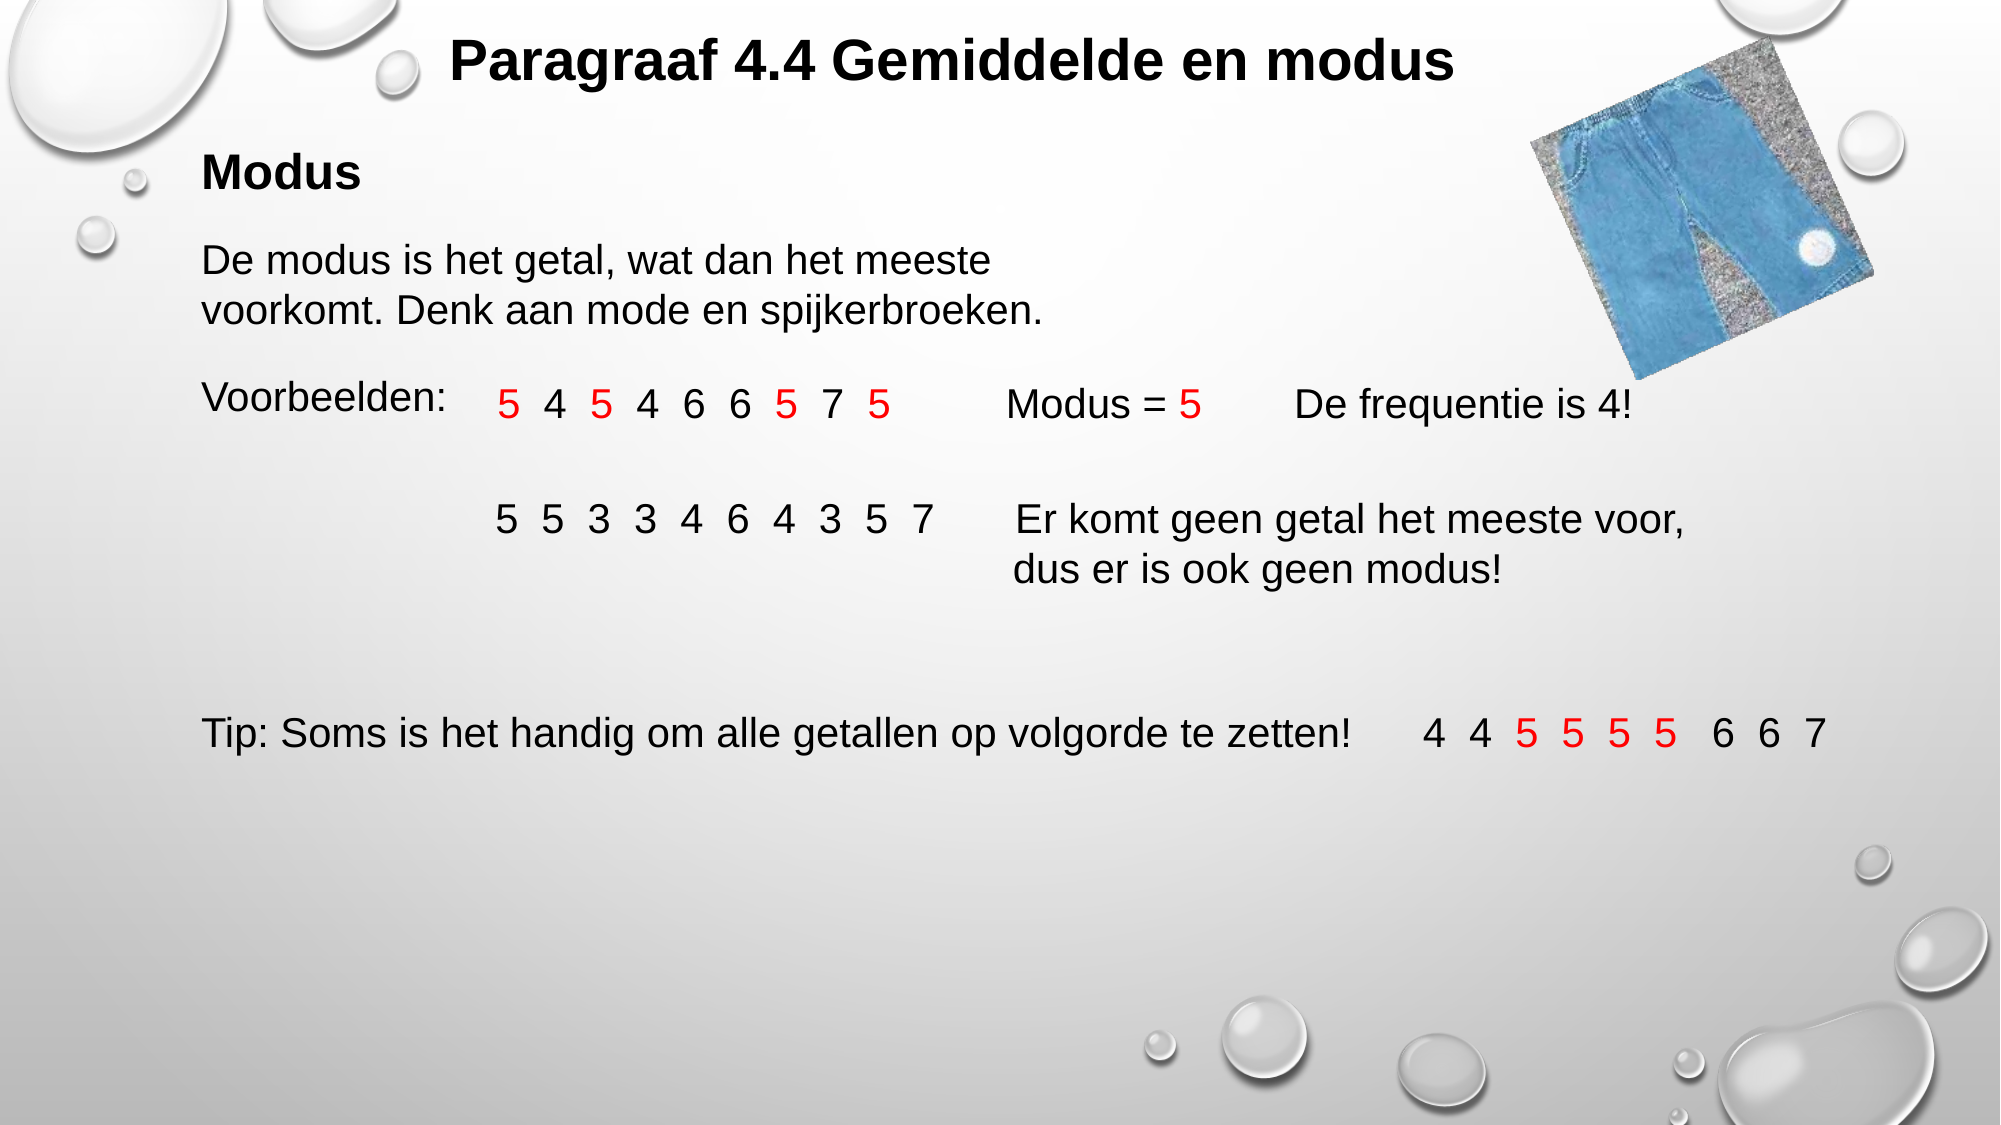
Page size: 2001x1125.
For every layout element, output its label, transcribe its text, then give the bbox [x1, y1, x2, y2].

text_box Voorbeelden: [186, 362, 483, 428]
text_box Tip: Soms is het handig om alle getallen op volgorde te zetten! [186, 698, 1408, 763]
text_box Paragraaf 4.4 Gemiddelde en modus [434, 23, 1644, 130]
text_box Modus [186, 132, 701, 207]
picture [0, 0, 2000, 1125]
text_box De modus is het getal, wat dan het meeste voorkomt. Denk aan mode en spijkerbroeken. [186, 225, 1187, 341]
text_box 4 4 5 5 5 5 6 6 7 [1408, 698, 1930, 763]
text_box 5 5 3 3 4 6 4 3 5 7 Er komt geen getal het meeste voor, dus er is ook geen modus! [480, 484, 1718, 599]
text_box 5 4 5 4 6 6 5 7 5 Modus = 5 De frequentie is 4! [482, 369, 1669, 435]
